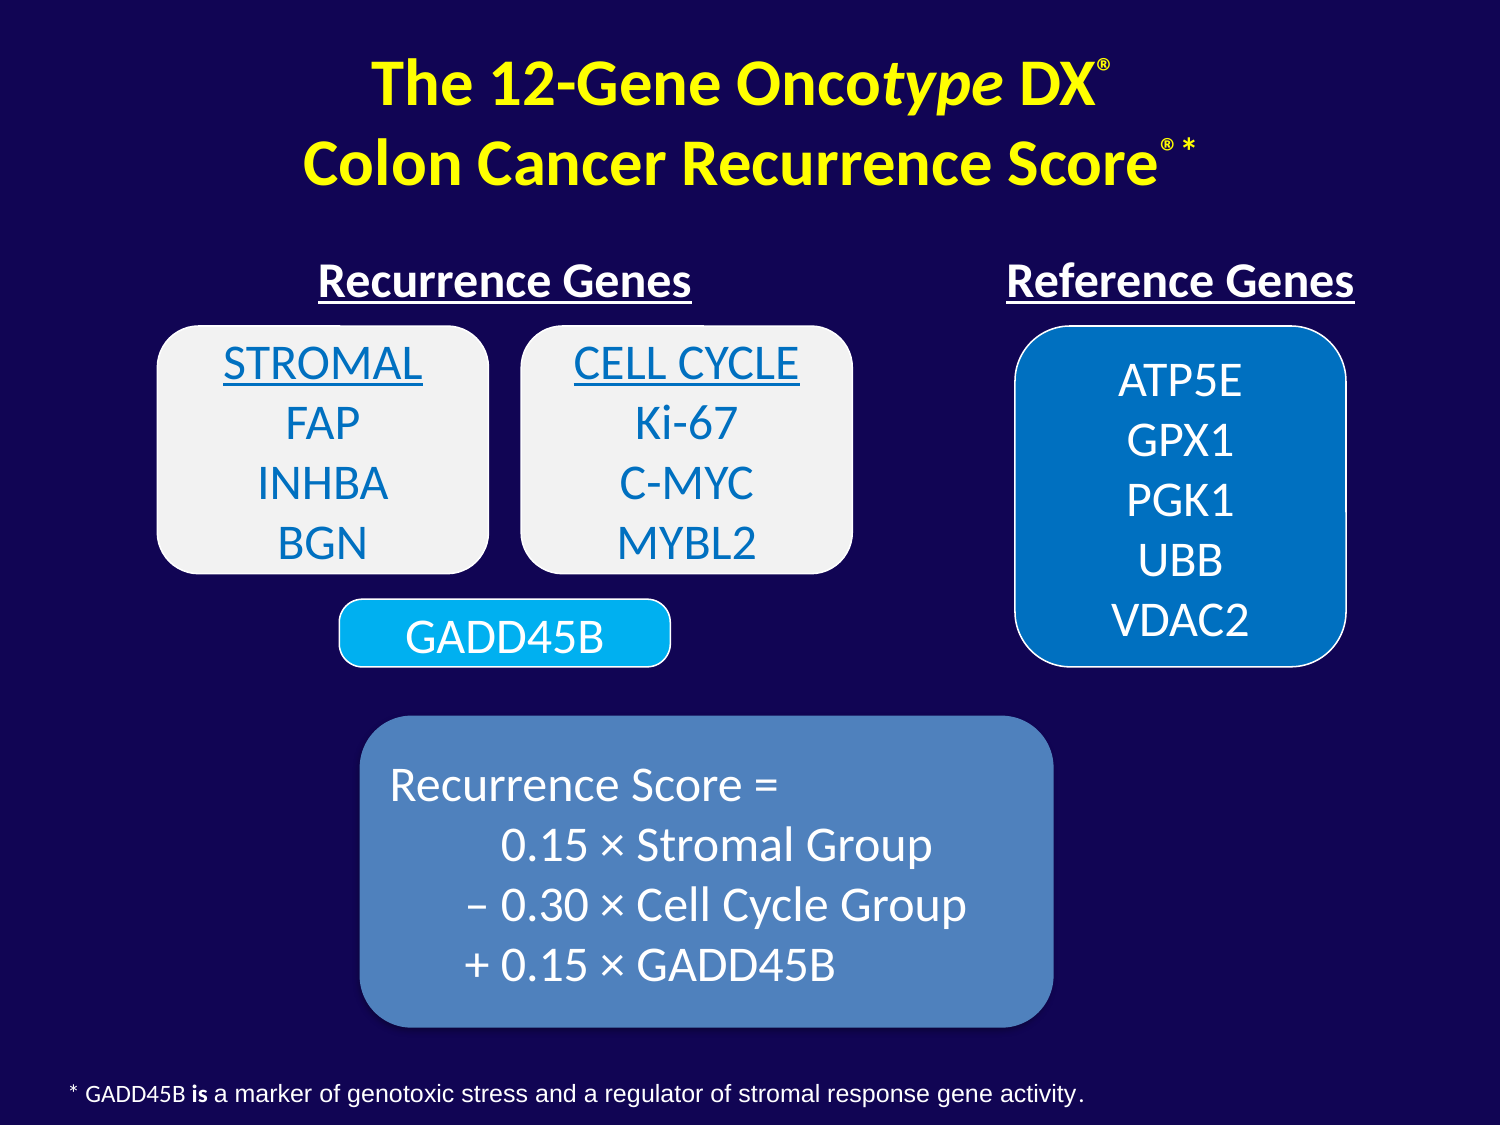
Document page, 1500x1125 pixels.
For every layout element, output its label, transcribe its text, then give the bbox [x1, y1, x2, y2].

text_box Recurrence Score = – 0.15 × Stromal Group – 0.30 × Cell Cycle Group + 0.15 × GADD45B [359, 715, 1054, 1028]
text_box Recurrence Genes [266, 240, 744, 315]
text_box Reference Genes [941, 240, 1420, 315]
text_box * GADD45B is a marker of genotoxic stress and a regulator of stromal response gene activity. [52, 1070, 1112, 1116]
text_box GADD45B [339, 599, 671, 667]
text_box STROMAL FAP INHBA BGN [157, 325, 489, 574]
text_box ATP5E GPX1 PGK1 UBB VDAC2 [1014, 325, 1347, 667]
title The 12-Gene Oncotype DX® Colon Cancer Recurrence Score®* [113, 24, 1389, 213]
text_box CELL CYCLE Ki-67 C-MYC MYBL2 [521, 325, 853, 574]
